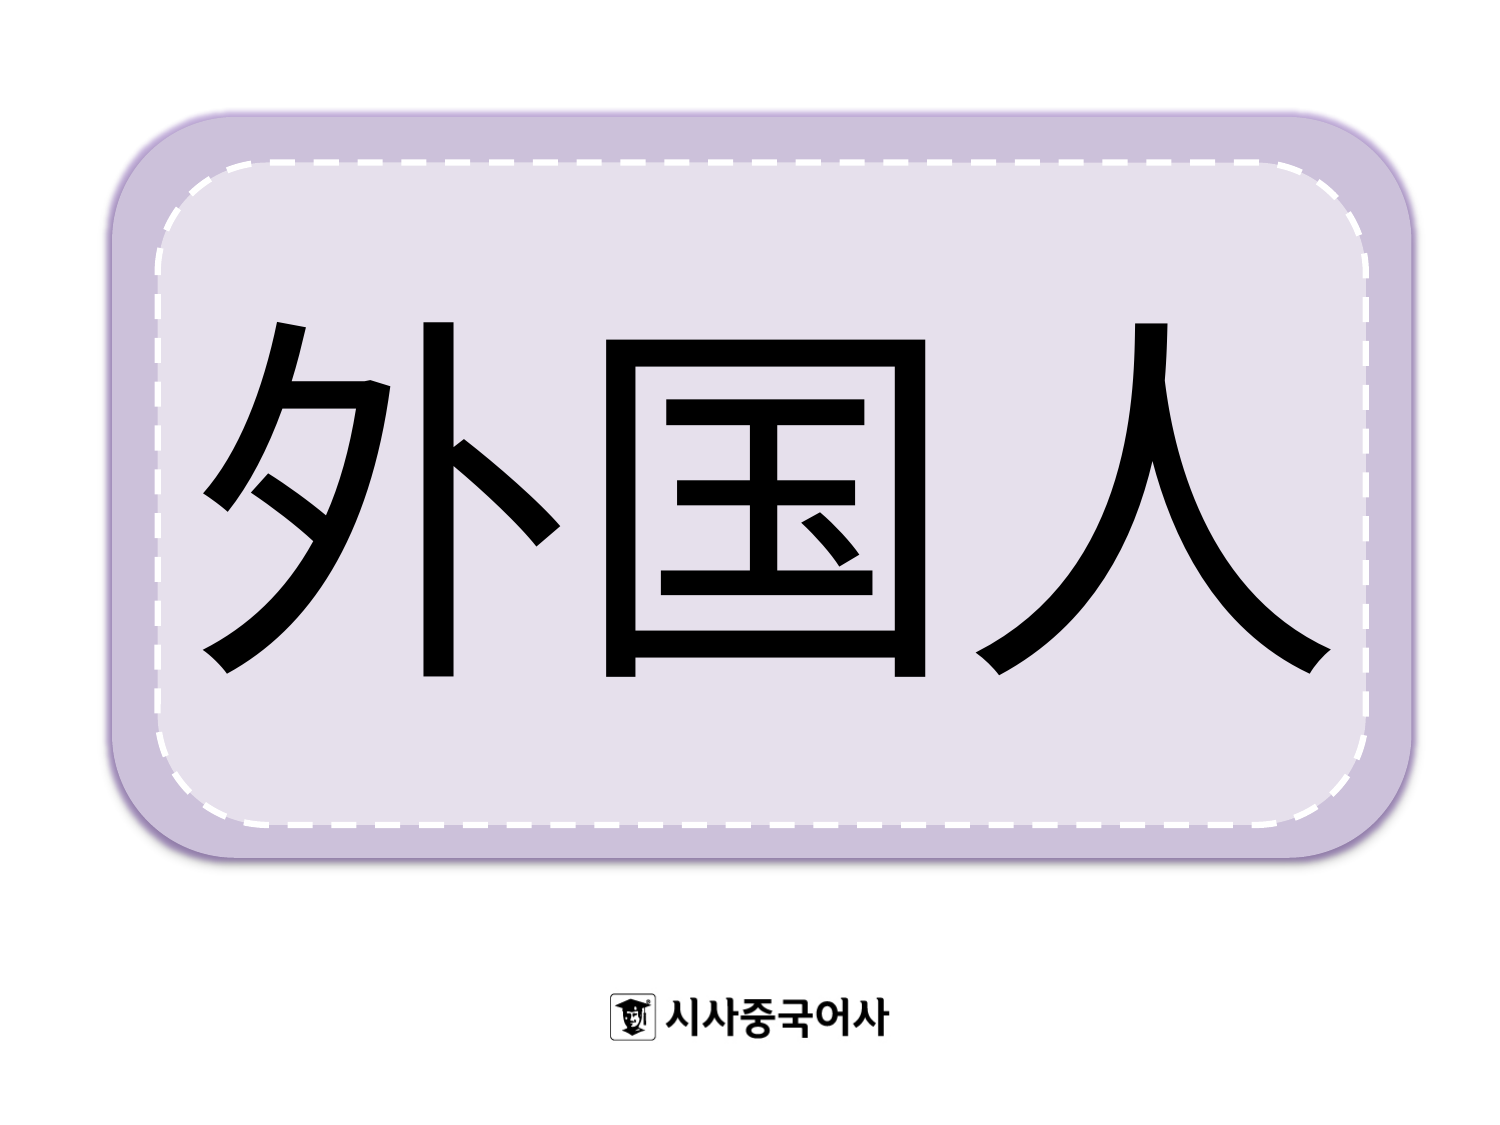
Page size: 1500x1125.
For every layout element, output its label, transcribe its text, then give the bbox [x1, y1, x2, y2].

picture [602, 987, 898, 1047]
text_box 外国人 [162, 160, 1371, 824]
